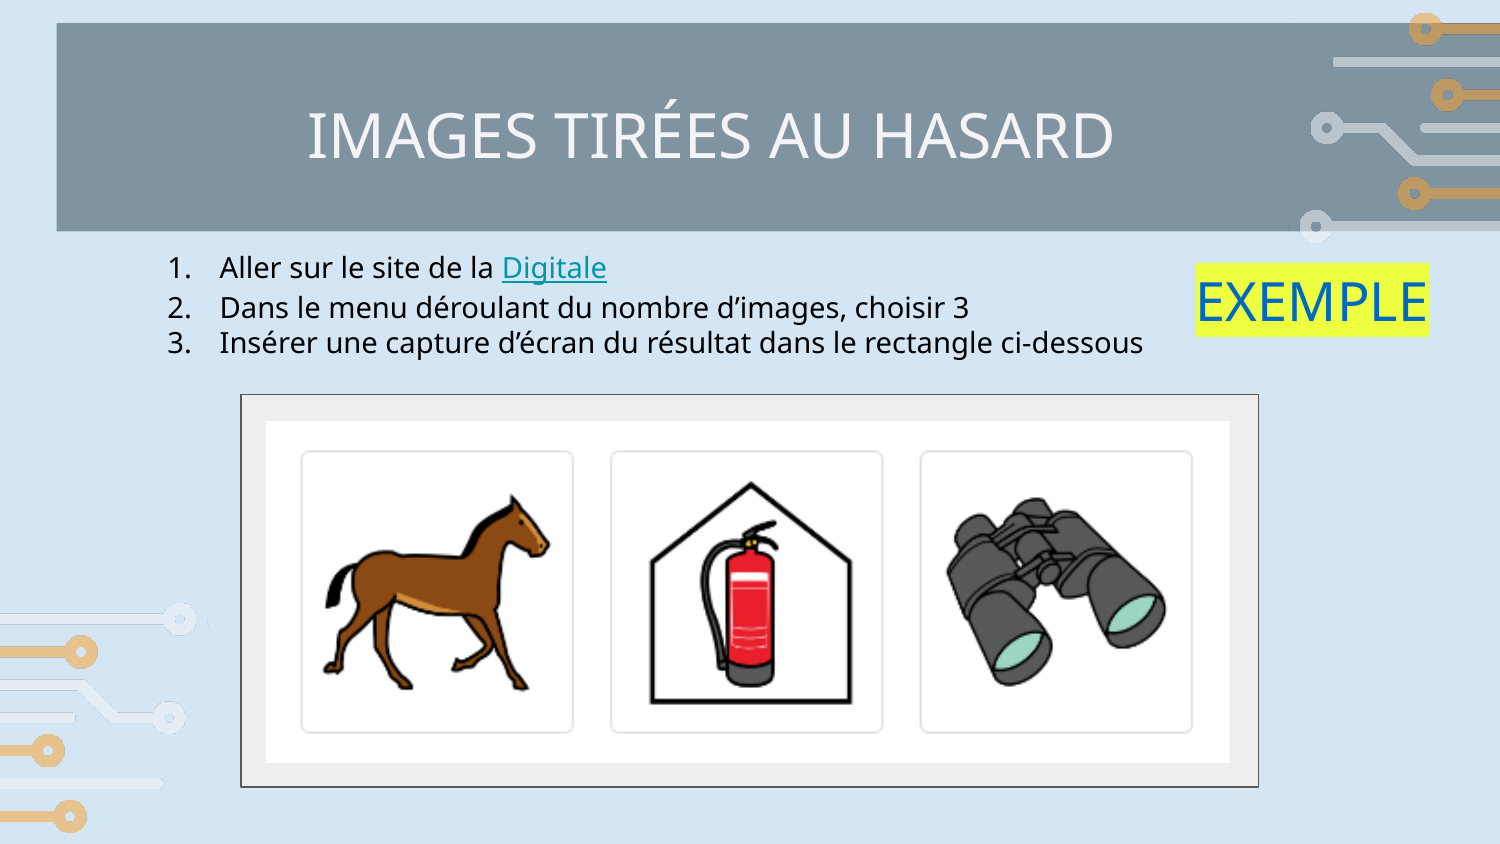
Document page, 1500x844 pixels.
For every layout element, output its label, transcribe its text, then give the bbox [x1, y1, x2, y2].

text_box [241, 394, 1259, 788]
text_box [265, 421, 1230, 763]
text_box IMAGES TIRÉES AU HASARD [113, 81, 1311, 187]
list EXEMPLE [1180, 252, 1471, 353]
text_box Aller sur le site de la Digitale Dans le menu déroulant du nombre d’images, choisir 3 Insérer une capture d’écran du résultat dans le rectangle ci-dessous [129, 234, 1218, 374]
